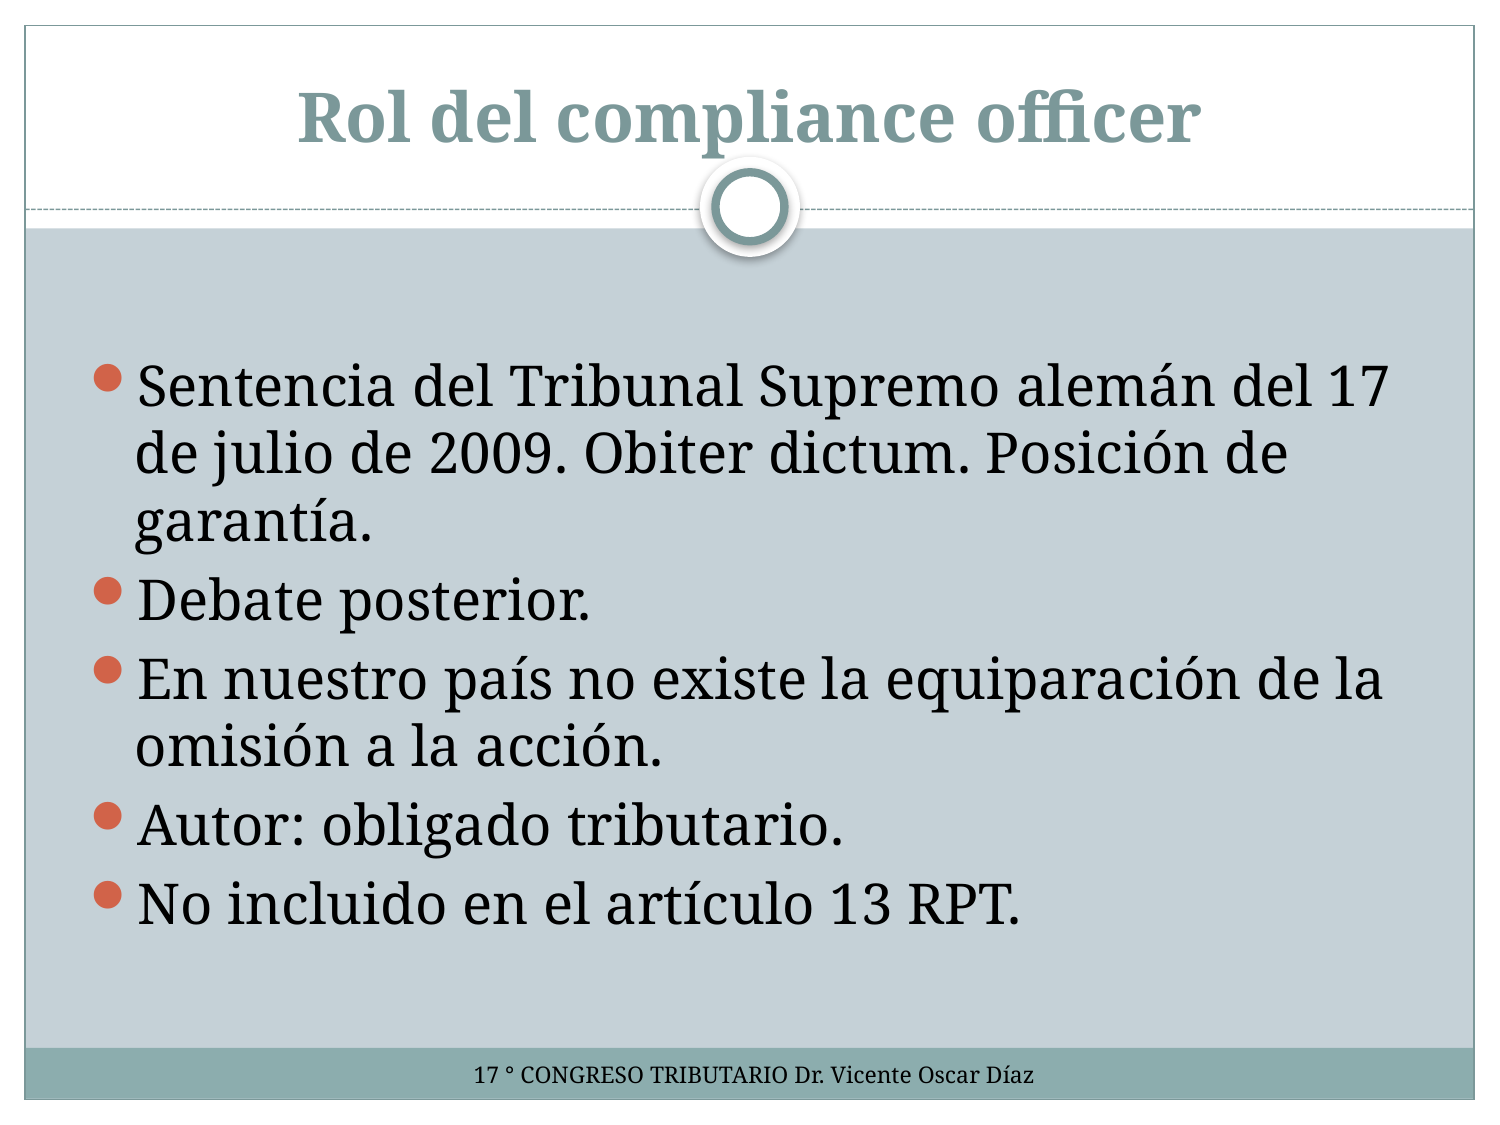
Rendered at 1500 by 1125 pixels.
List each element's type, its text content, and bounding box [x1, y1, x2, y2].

text_box 17 ° CONGRESO TRIBUTARIO Dr. Vicente Oscar Díaz [459, 1053, 1055, 1096]
list Sentencia del Tribunal Supremo alemán del 17 de julio de 2009. Obiter dictum. Posición de garantía. Debate posterior. En nuestro país no existe la equiparación de la omisión a la acción. Autor: obligado tributario. No incluido en el artículo 13 RPT. [75, 264, 1425, 985]
title Rol del compliance officer [75, 49, 1425, 164]
